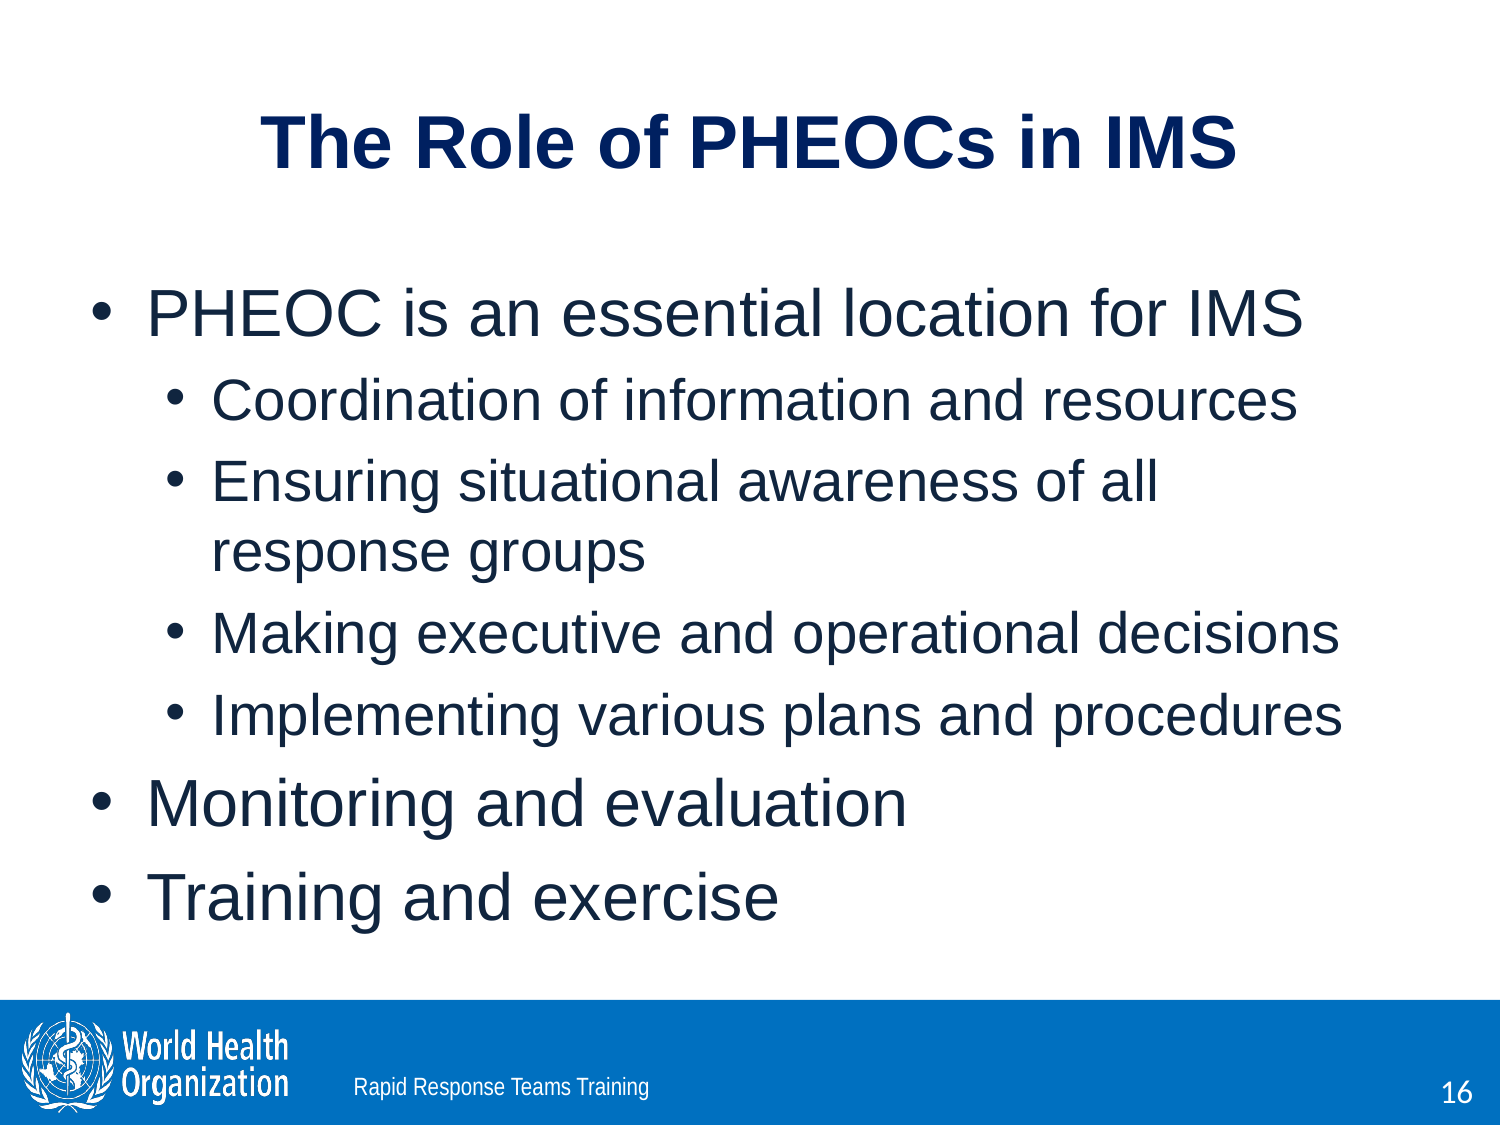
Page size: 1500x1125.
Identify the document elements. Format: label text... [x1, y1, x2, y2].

list PHEOC is an essential location for IMS Coordination of information and resources Ensuring situational awareness of all response groups Making executive and operational decisions Implementing various plans and procedures Monitoring and evaluation Training and exercise [75, 262, 1425, 1005]
picture [21, 1012, 288, 1113]
title The Role of PHEOCs in IMS [75, 45, 1425, 233]
